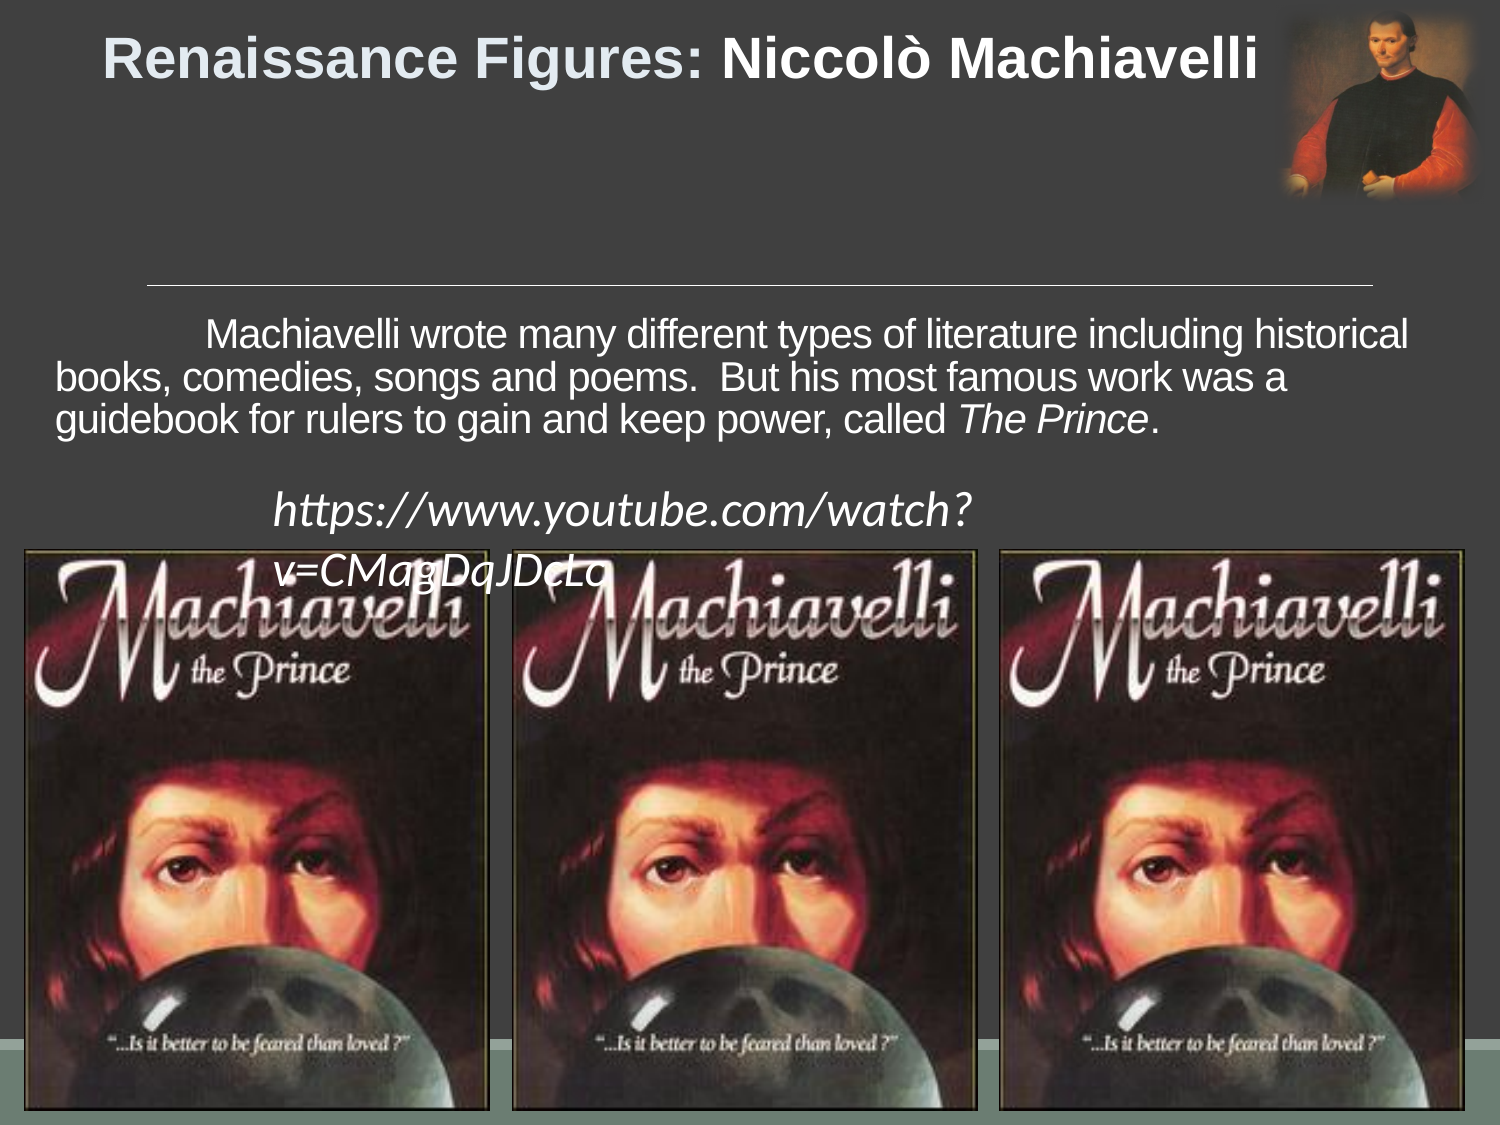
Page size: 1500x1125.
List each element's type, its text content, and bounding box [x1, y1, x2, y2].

title Machiavelli wrote many different types of literature including historical books, comedies, songs and poems. But his most famous work was a guidebook for rulers to gain and keep power, called The Prince. [39, 262, 1465, 450]
picture [1274, 2, 1486, 207]
picture [24, 549, 491, 1111]
picture [511, 549, 978, 1111]
text_box Renaissance Figures: Niccolò Machiavelli [0, 12, 1271, 105]
text_box https://www.youtube.com/watch?v=CMagDqJDcLc [257, 468, 1308, 604]
picture [999, 549, 1466, 1111]
